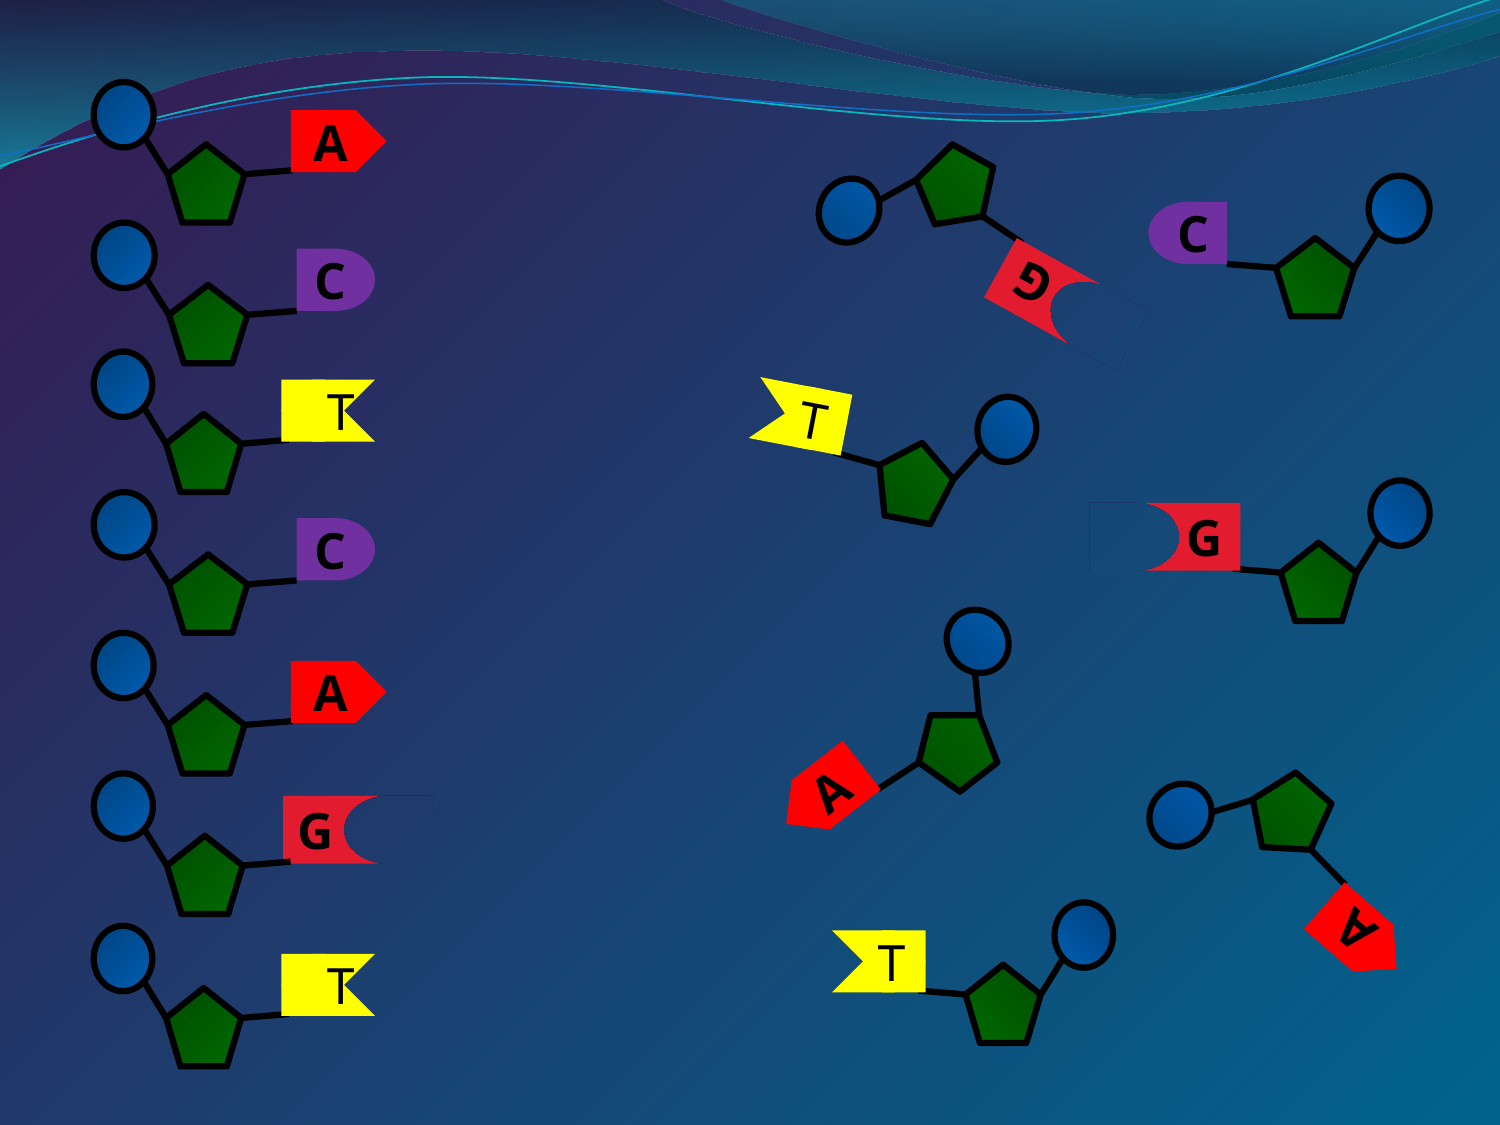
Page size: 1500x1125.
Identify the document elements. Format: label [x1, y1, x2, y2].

text_box [93, 81, 434, 1067]
text_box [749, 374, 1032, 516]
text_box [831, 902, 1114, 1044]
text_box [820, 175, 1148, 317]
text_box [1089, 480, 1430, 622]
text_box [1146, 793, 1441, 935]
text_box [761, 672, 1056, 814]
text_box [1148, 175, 1430, 317]
